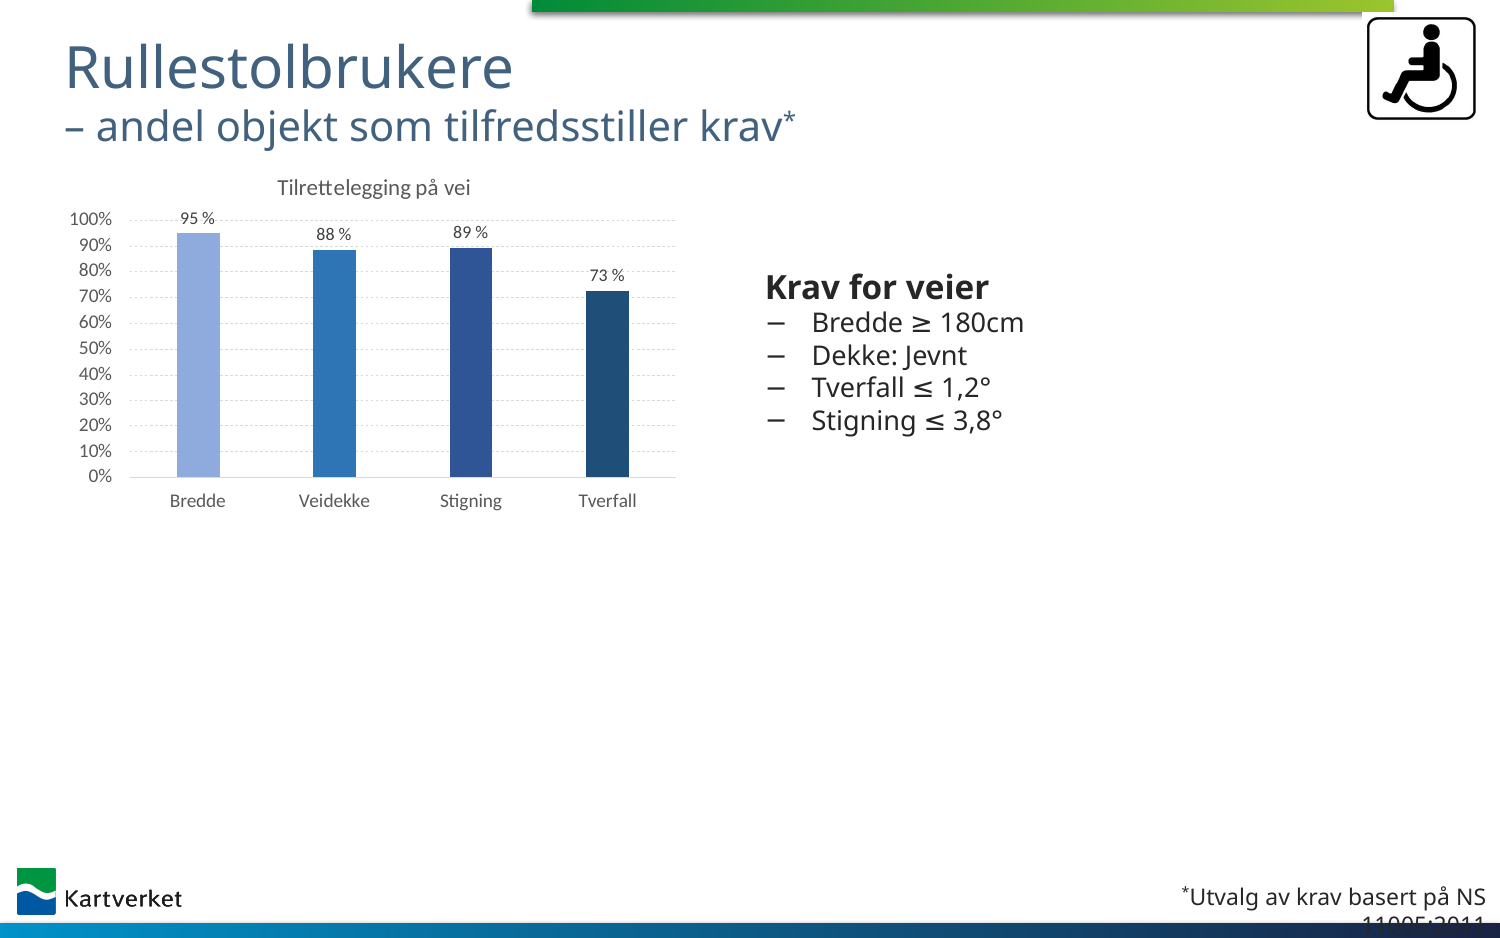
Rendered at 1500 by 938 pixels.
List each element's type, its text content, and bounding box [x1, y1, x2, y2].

picture [62, 166, 687, 519]
picture [1362, 12, 1481, 126]
text_box Rullestolbrukere – andel objekt som tilfredsstiller krav* [49, 25, 1431, 158]
text_box Krav for veier Bredde ≥ 180cm Dekke: Jevnt Tverfall ≤ 1,2° Stigning ≤ 3,8° [750, 258, 1234, 444]
text_box *Utvalg av krav basert på NS 11005:2011 [1068, 873, 1500, 938]
